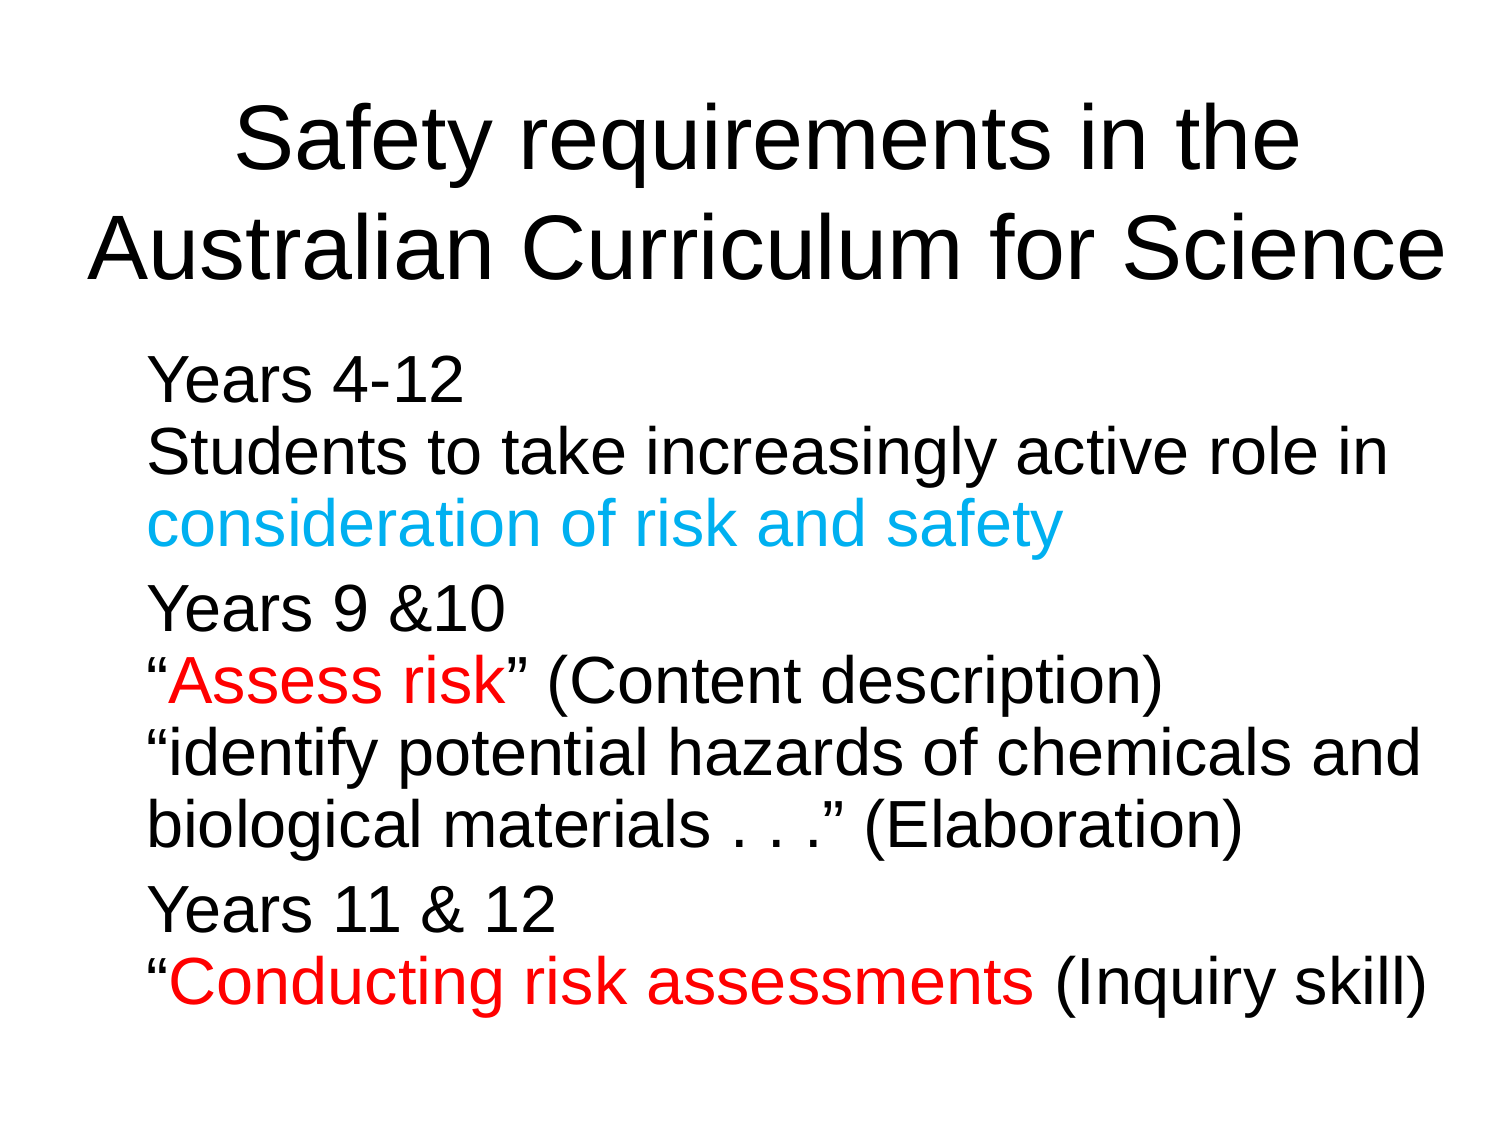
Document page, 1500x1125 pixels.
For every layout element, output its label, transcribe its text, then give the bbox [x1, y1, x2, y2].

list Years 4-12 Students to take increasingly active role in consideration of risk and safety Years 9 &10 “Assess risk” (Content description) “identify potential hazards of chemicals and biological materials . . .” (Elaboration) Years 11 & 12 “Conducting risk assessments (Inquiry skill) [75, 337, 1463, 1100]
title Safety requirements in the Australian Curriculum for Science [62, 125, 1475, 250]
